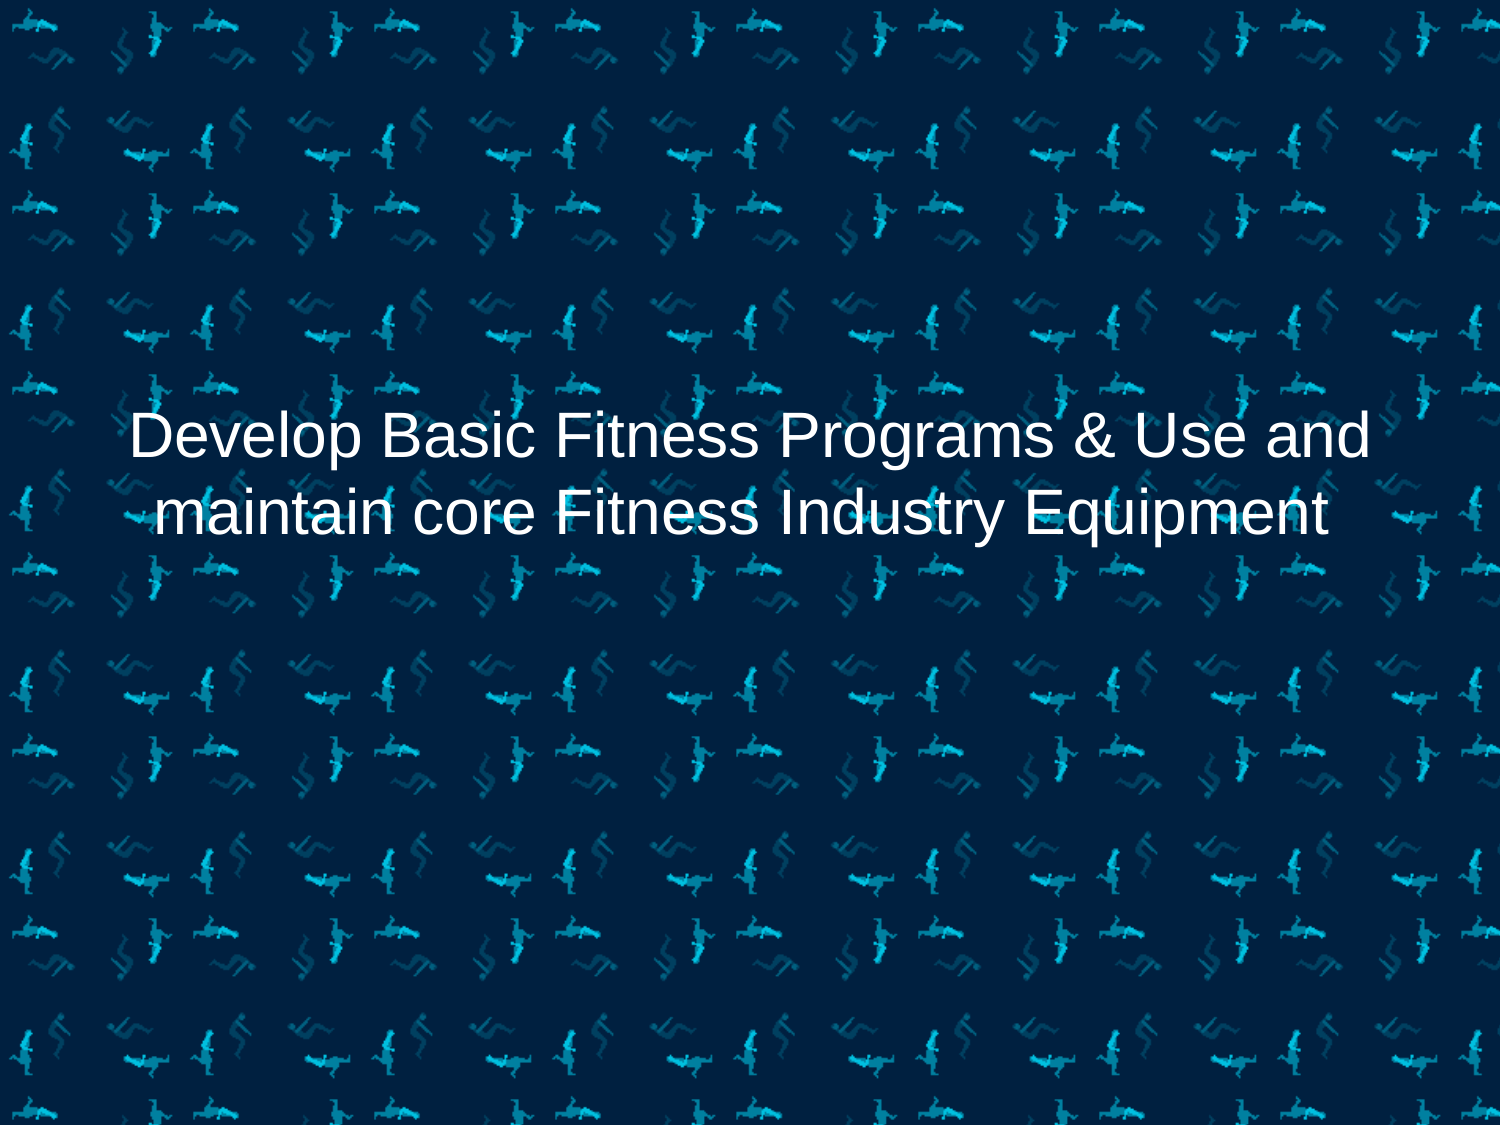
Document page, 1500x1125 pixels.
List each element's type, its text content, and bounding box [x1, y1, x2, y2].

picture [1487, 565, 1500, 570]
picture [0, 0, 1500, 1125]
picture [1487, 384, 1500, 389]
picture [1487, 203, 1500, 208]
picture [1487, 21, 1500, 27]
picture [1487, 928, 1500, 933]
picture [1487, 746, 1500, 752]
picture [1487, 1109, 1500, 1114]
title Develop Basic Fitness Programs & Use and maintain core Fitness Industry Equipment [112, 349, 1388, 591]
